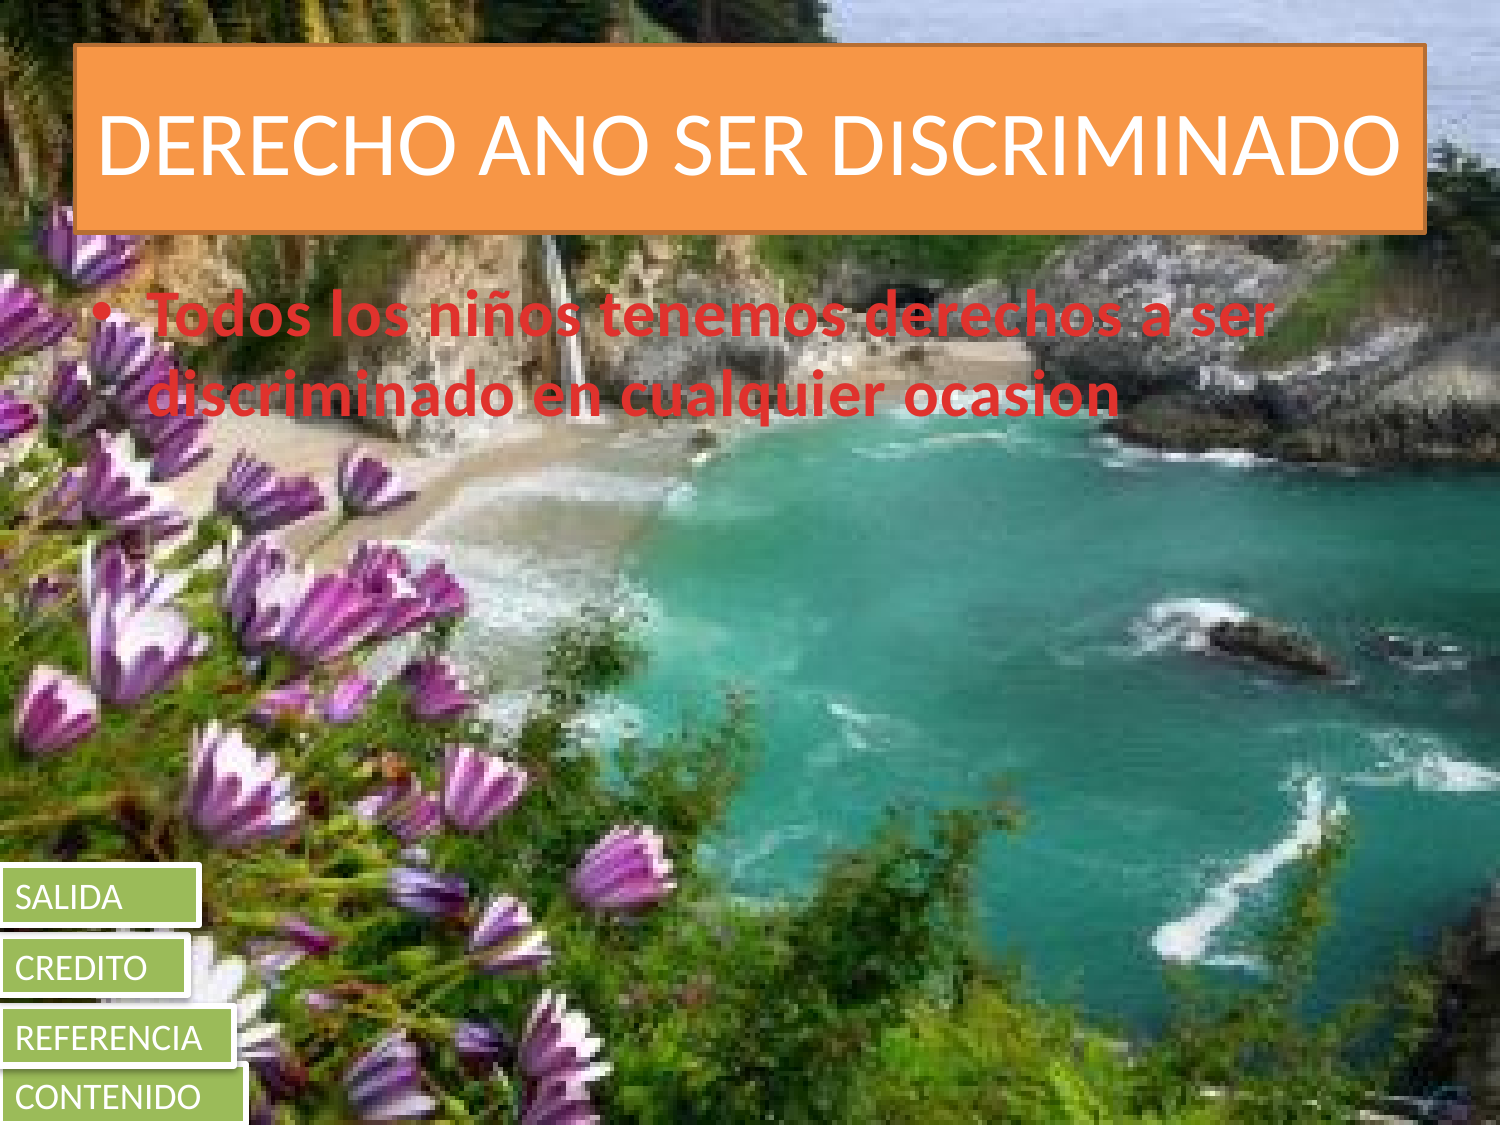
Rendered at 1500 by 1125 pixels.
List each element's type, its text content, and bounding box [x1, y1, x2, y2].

picture [0, 0, 1500, 1125]
text_box REFERENCIA [0, 1003, 237, 1069]
title DERECHO ANO SER DISCRIMINADO [73, 43, 1427, 235]
picture [0, 928, 75, 932]
text_box SALIDA [0, 862, 202, 928]
text_box CREDITO [0, 936, 191, 998]
text_box CONTENIDO [0, 1061, 249, 1125]
picture [0, 998, 75, 1003]
list Todos los niños tenemos derechos a ser discriminado en cualquier ocasion [75, 262, 1425, 1005]
